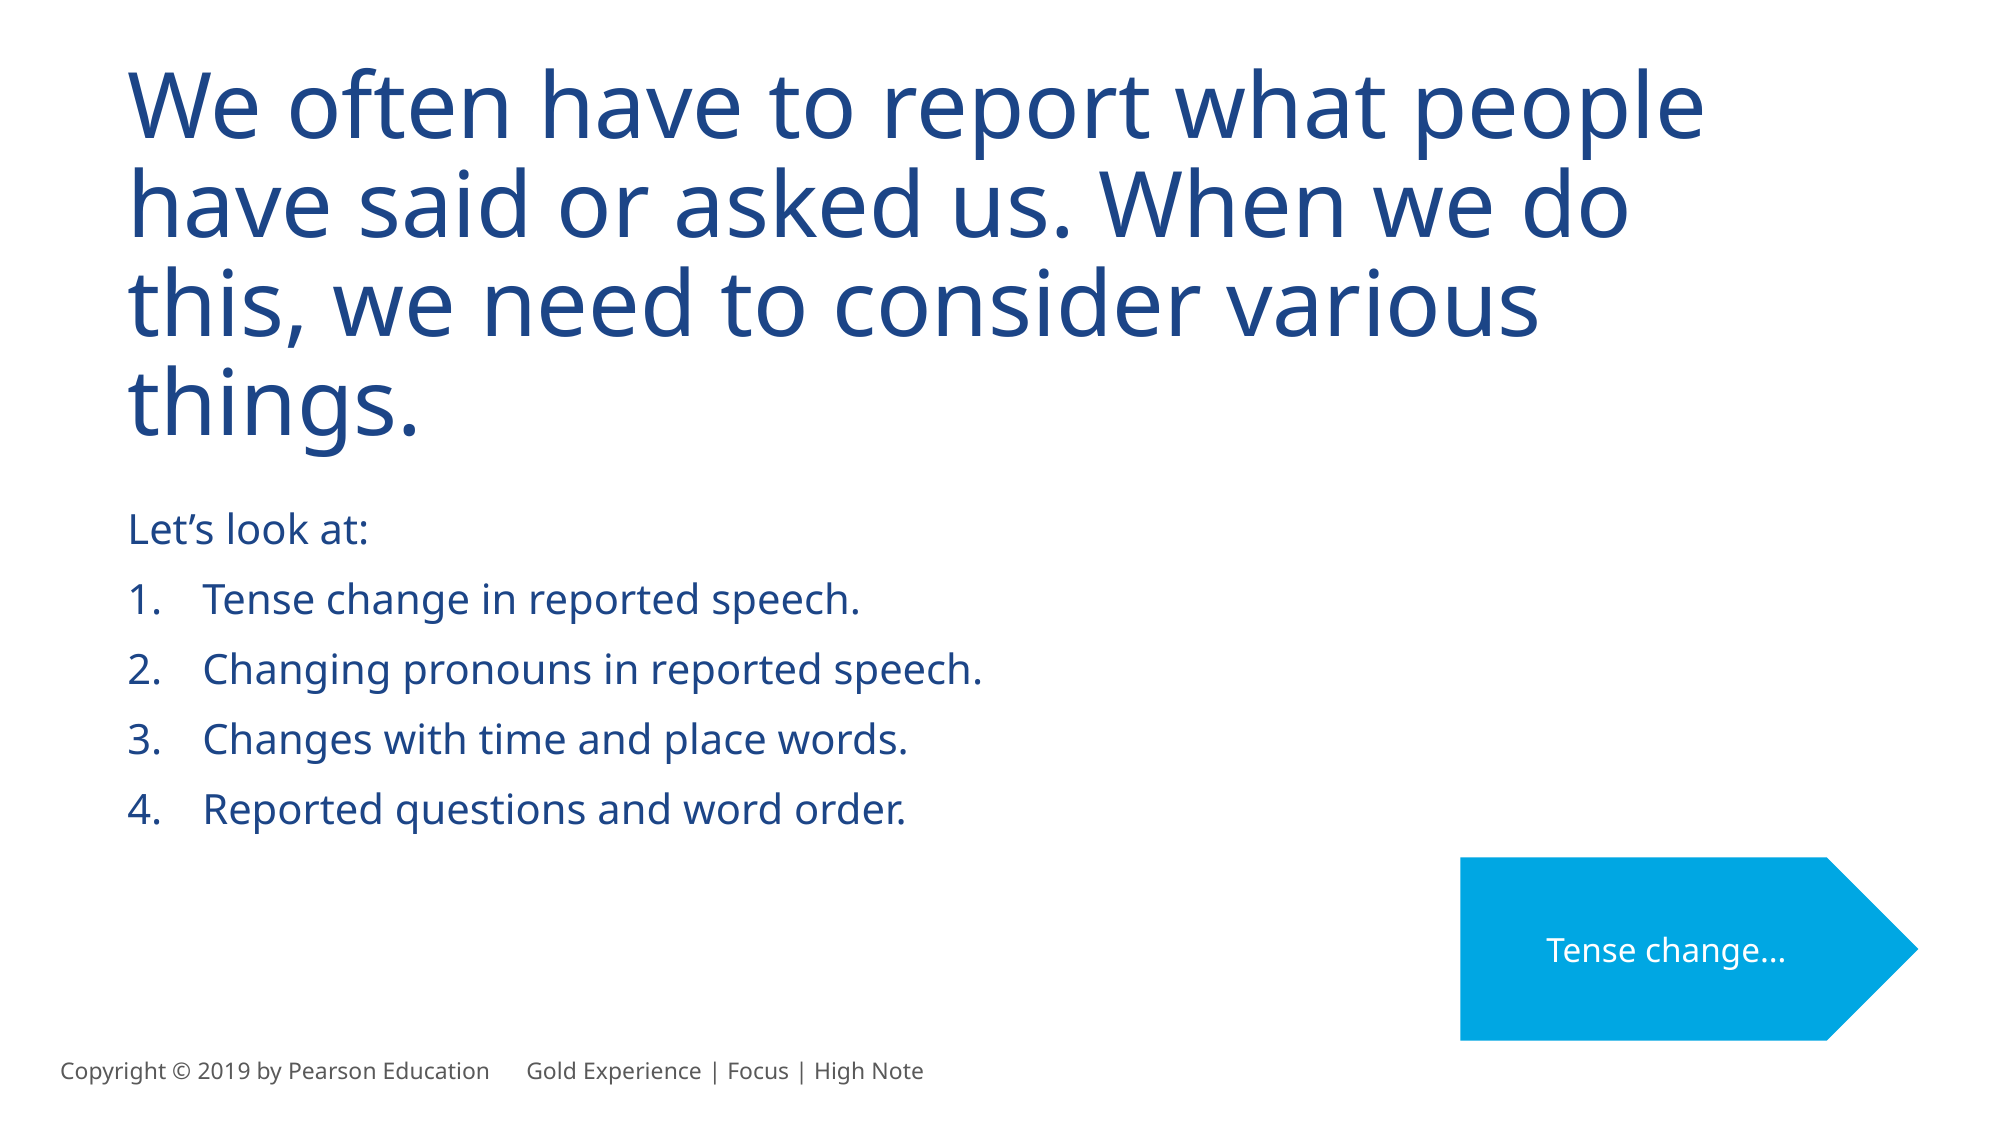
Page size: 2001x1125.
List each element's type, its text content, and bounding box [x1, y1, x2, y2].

list Let’s look at: Tense change in reported speech. Changing pronouns in reported speech. Changes with time and place words. Reported questions and word order. [112, 500, 1763, 874]
footer Copyright © 2019 by Pearson Education Gold Experience | Focus | High Note [45, 1040, 1084, 1101]
text_box Tense change… [1460, 857, 1919, 1041]
title We often have to report what people have said or asked us. When we do this, we need to consider various things. [112, 125, 1763, 390]
